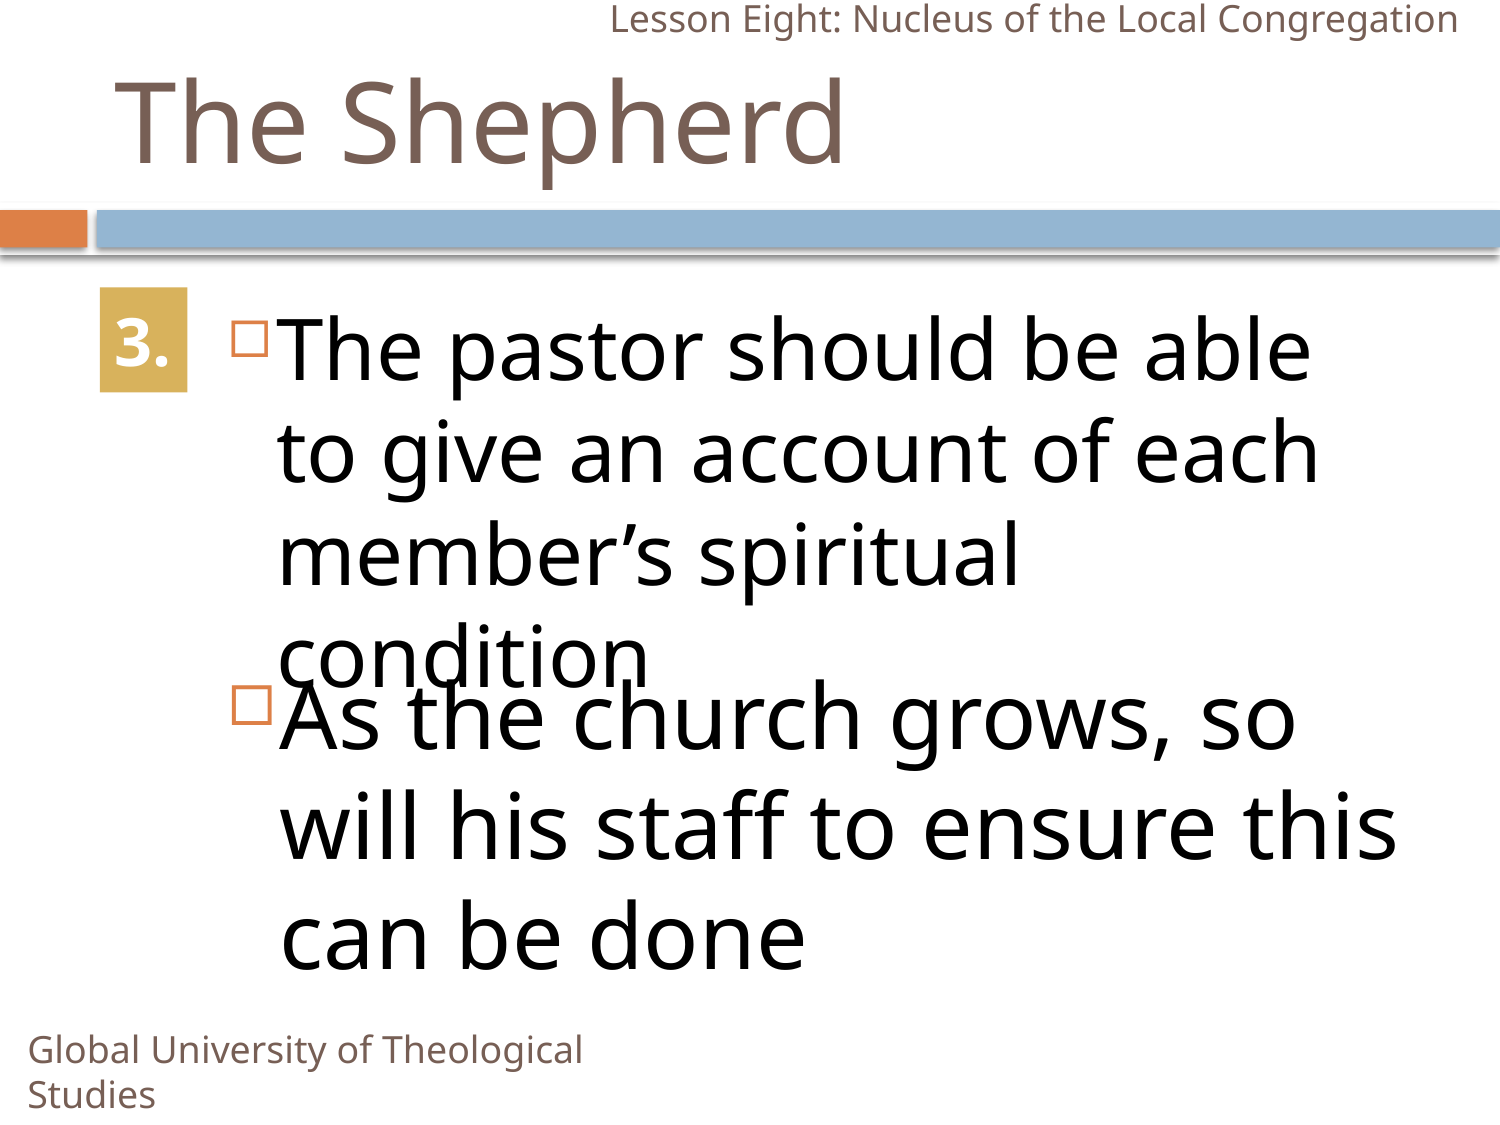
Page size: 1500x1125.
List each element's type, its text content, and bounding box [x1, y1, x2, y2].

text_box Global University of Theological Studies [12, 1018, 713, 1123]
list The pastor should be able to give an account of each member’s spiritual condition [212, 287, 1425, 650]
text_box Lesson Eight: Nucleus of the Local Congregation [512, 0, 1475, 48]
list As the church grows, so will his staff to ensure this can be done [212, 650, 1425, 1075]
title The Shepherd [99, 37, 1438, 200]
list 3. [99, 287, 188, 393]
